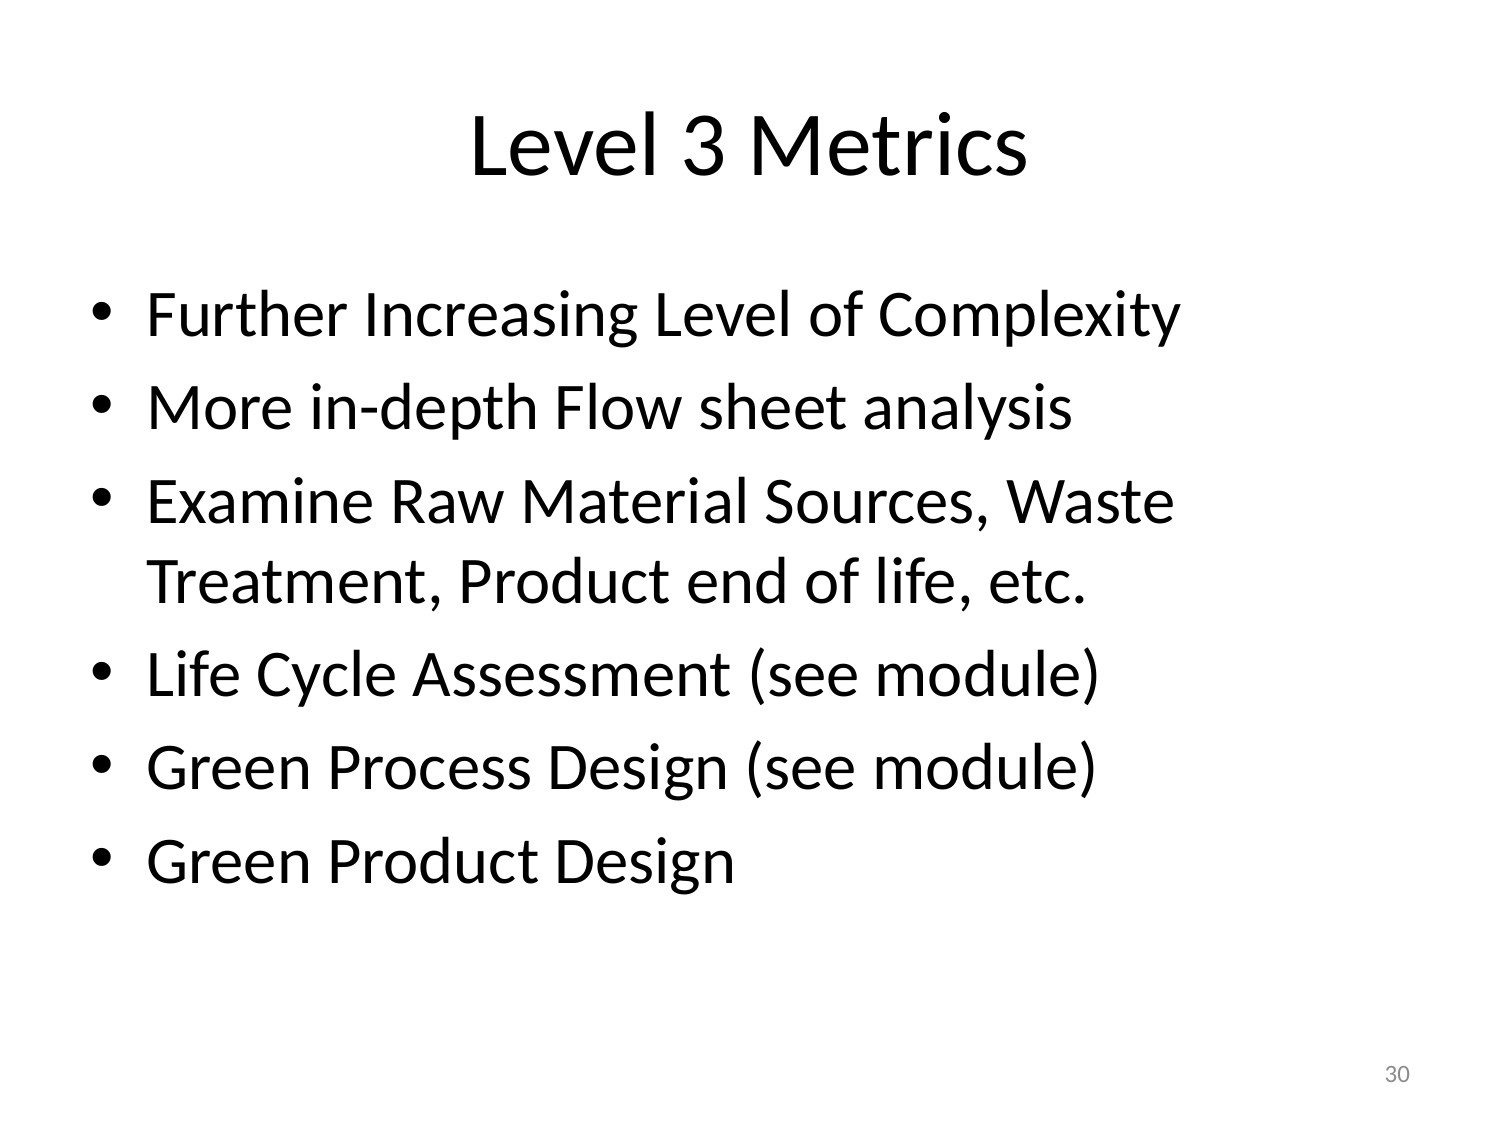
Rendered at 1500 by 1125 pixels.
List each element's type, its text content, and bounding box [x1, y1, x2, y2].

slide_number 30 [1074, 1042, 1425, 1103]
title Level 3 Metrics [75, 45, 1425, 233]
list Further Increasing Level of Complexity More in-depth Flow sheet analysis Examine Raw Material Sources, Waste Treatment, Product end of life, etc. Life Cycle Assessment (see module) Green Process Design (see module) Green Product Design [75, 262, 1425, 1005]
